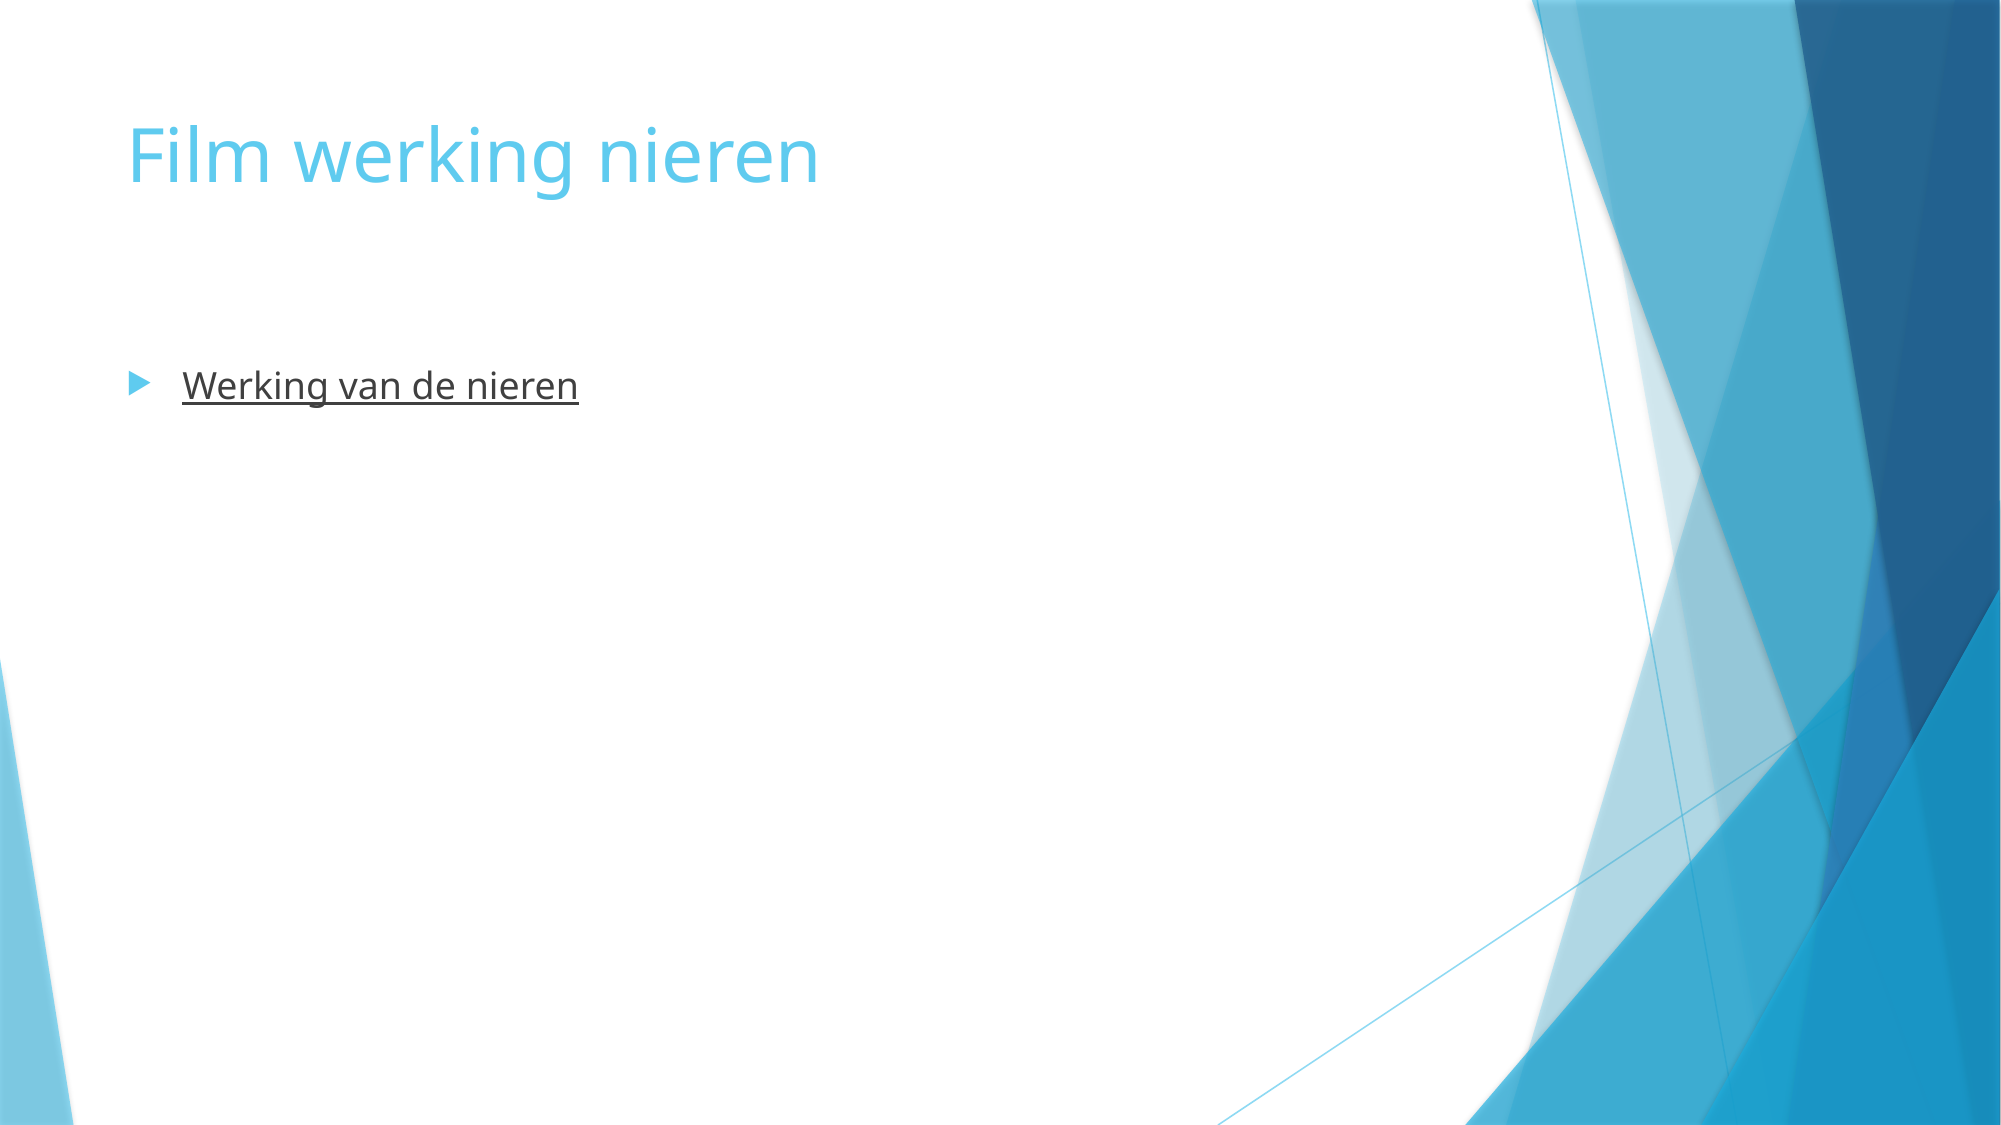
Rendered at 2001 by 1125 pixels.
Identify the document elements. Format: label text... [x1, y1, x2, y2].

list Werking van de nieren [111, 354, 1522, 992]
title Film werking nieren [111, 99, 1522, 317]
